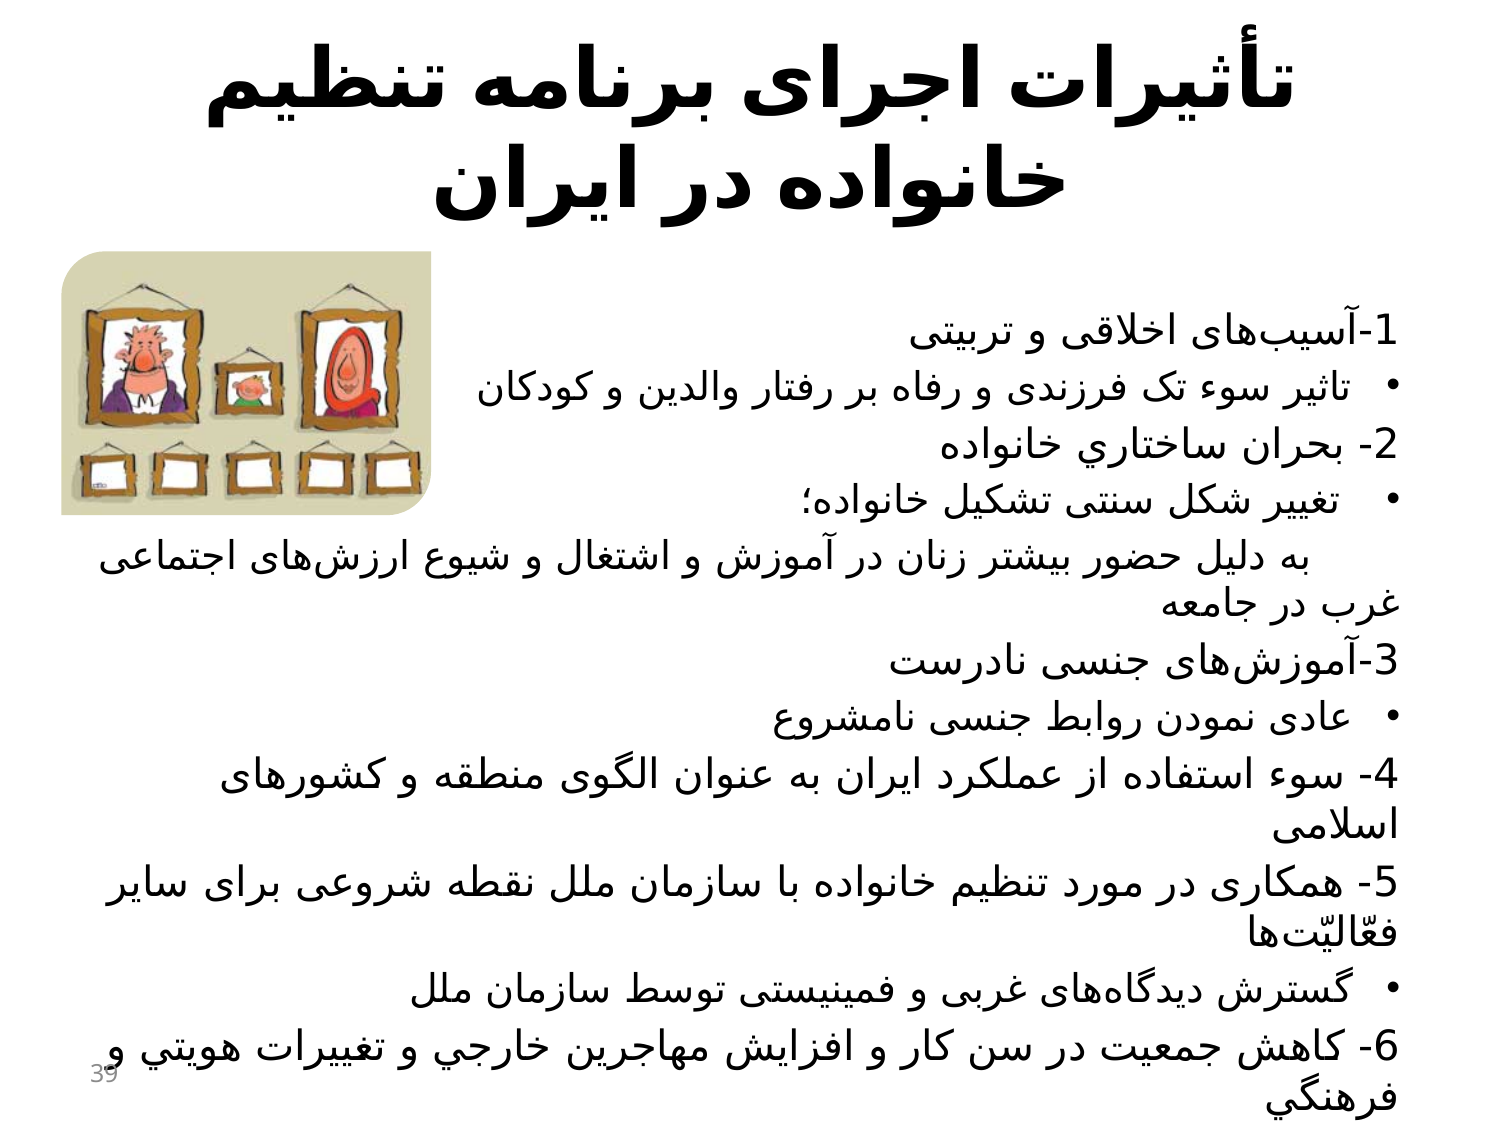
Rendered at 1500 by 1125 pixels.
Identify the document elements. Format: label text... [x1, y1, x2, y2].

picture [61, 251, 432, 516]
slide_number 39 [75, 1042, 425, 1103]
title تأثیرات اجرای برنامه تنظیم خانواده در ایران [76, 30, 1427, 219]
list 1-آسیب‌های اخلاقی و تربیتی تاثیر سوء تک فرزندی و رفاه بر رفتار والدین و کودکان 2- بحران ساختاري خانواده تغییر شکل سنتی تشکیل خانواده؛ به دلیل حضور بیشتر زنان در آموزش و اشتغال و شیوع ارزش‌های اجتماعی غرب در جامعه 3-آموزش‌های جنسی نادرست عادی نمودن روابط جنسی نامشروع 4- سوء استفاده از عملکرد ایران به عنوان الگوی منطقه و کشورهای اسلامی 5- همکاری در مورد تنظیم خانواده با سازمان ملل نقطه شروعی برای سایر فعّالیّت‌ها گسترش دیدگاه‌های غربی و فمینیستی توسط سازمان ملل 6- کاهش جمعيت در سن کار و افزايش مهاجرين خارجي و تغييرات هويتي و فرهنگي نرخ رشد جمعیت ملیت ایرانی:1.29 نرخ رشد جمعیت تابعیت افغانستان:3.7 [65, 208, 1416, 991]
